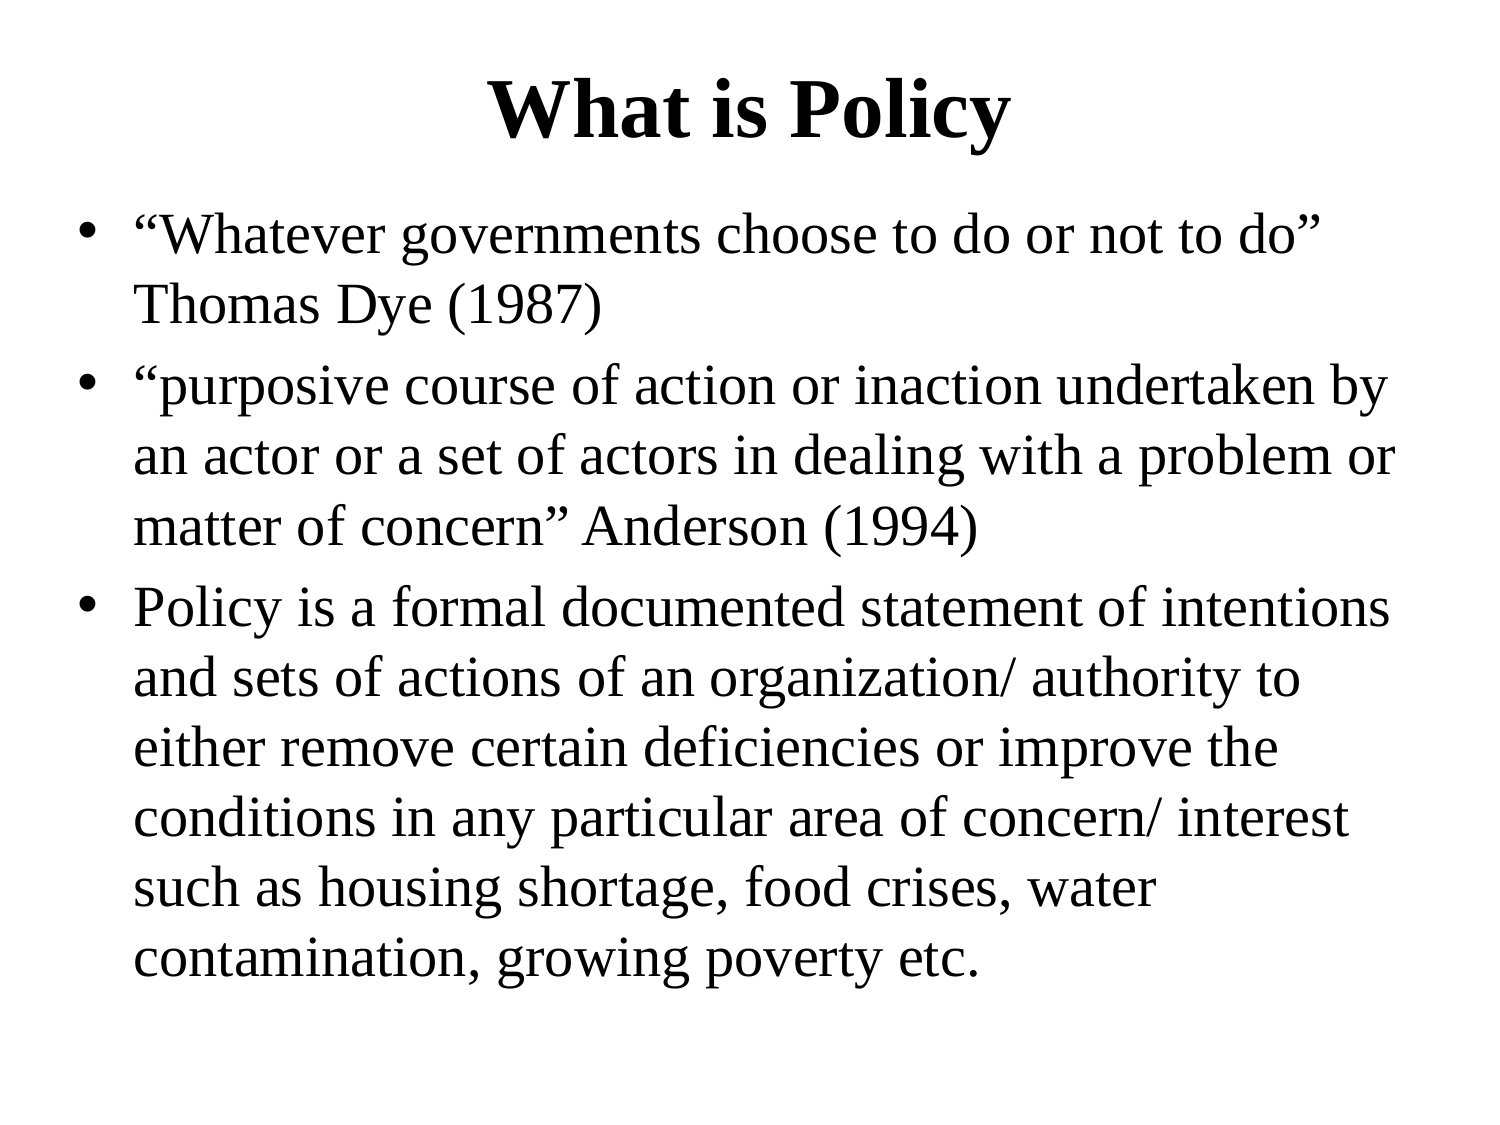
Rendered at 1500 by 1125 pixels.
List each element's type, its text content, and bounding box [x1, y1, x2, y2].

list “Whatever governments choose to do or not to do” Thomas Dye (1987) “purposive course of action or inaction undertaken by an actor or a set of actors in dealing with a problem or matter of concern” Anderson (1994) Policy is a formal documented statement of intentions and sets of actions of an organization/ authority to either remove certain deficiencies or improve the conditions in any particular area of concern/ interest such as housing shortage, food crises, water contamination, growing poverty etc. [62, 187, 1413, 1050]
title What is Policy [75, 45, 1425, 163]
